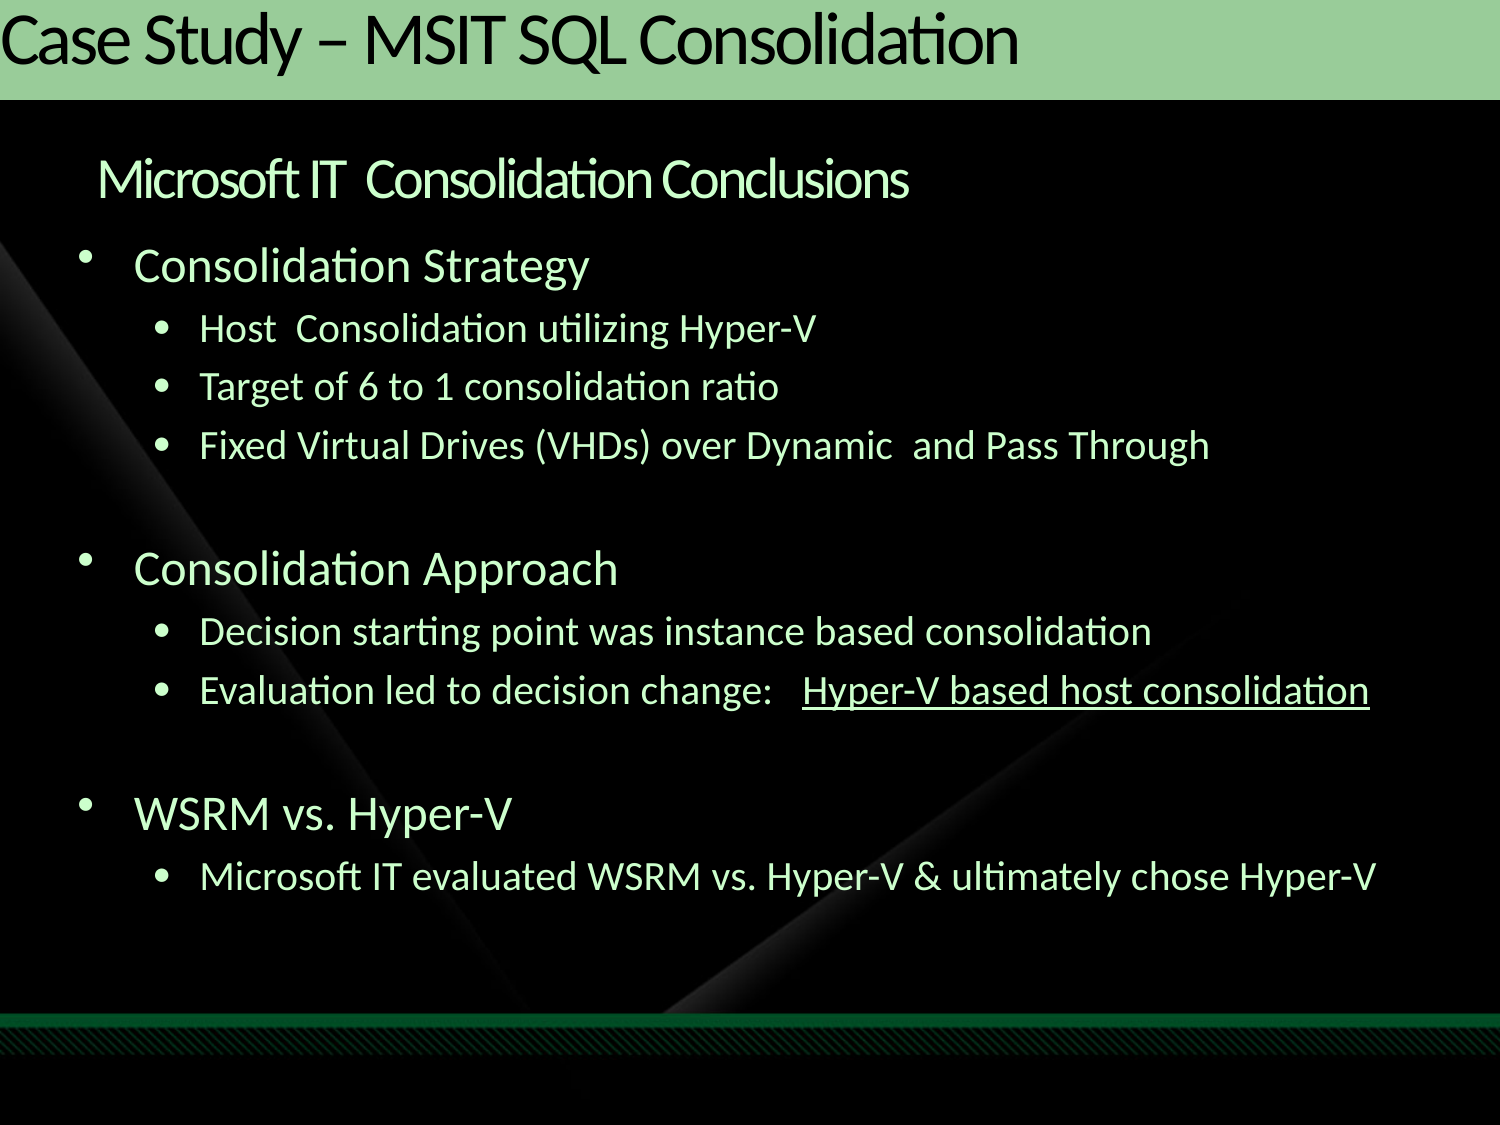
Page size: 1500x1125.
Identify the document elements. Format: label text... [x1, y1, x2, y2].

text_box Consolidation Strategy Host Consolidation utilizing Hyper-V Target of 6 to 1 consolidation ratio Fixed Virtual Drives (VHDs) over Dynamic and Pass Through Consolidation Approach Decision starting point was instance based consolidation Evaluation led to decision change: Hyper-V based host consolidation WSRM vs. Hyper-V Microsoft IT evaluated WSRM vs. Hyper-V & ultimately chose Hyper-V [62, 224, 1438, 1063]
text_box Microsoft IT Consolidation Conclusions [96, 140, 1477, 281]
title Case Study – MSIT SQL Consolidation [0, 0, 1500, 100]
picture [0, 100, 1500, 1125]
